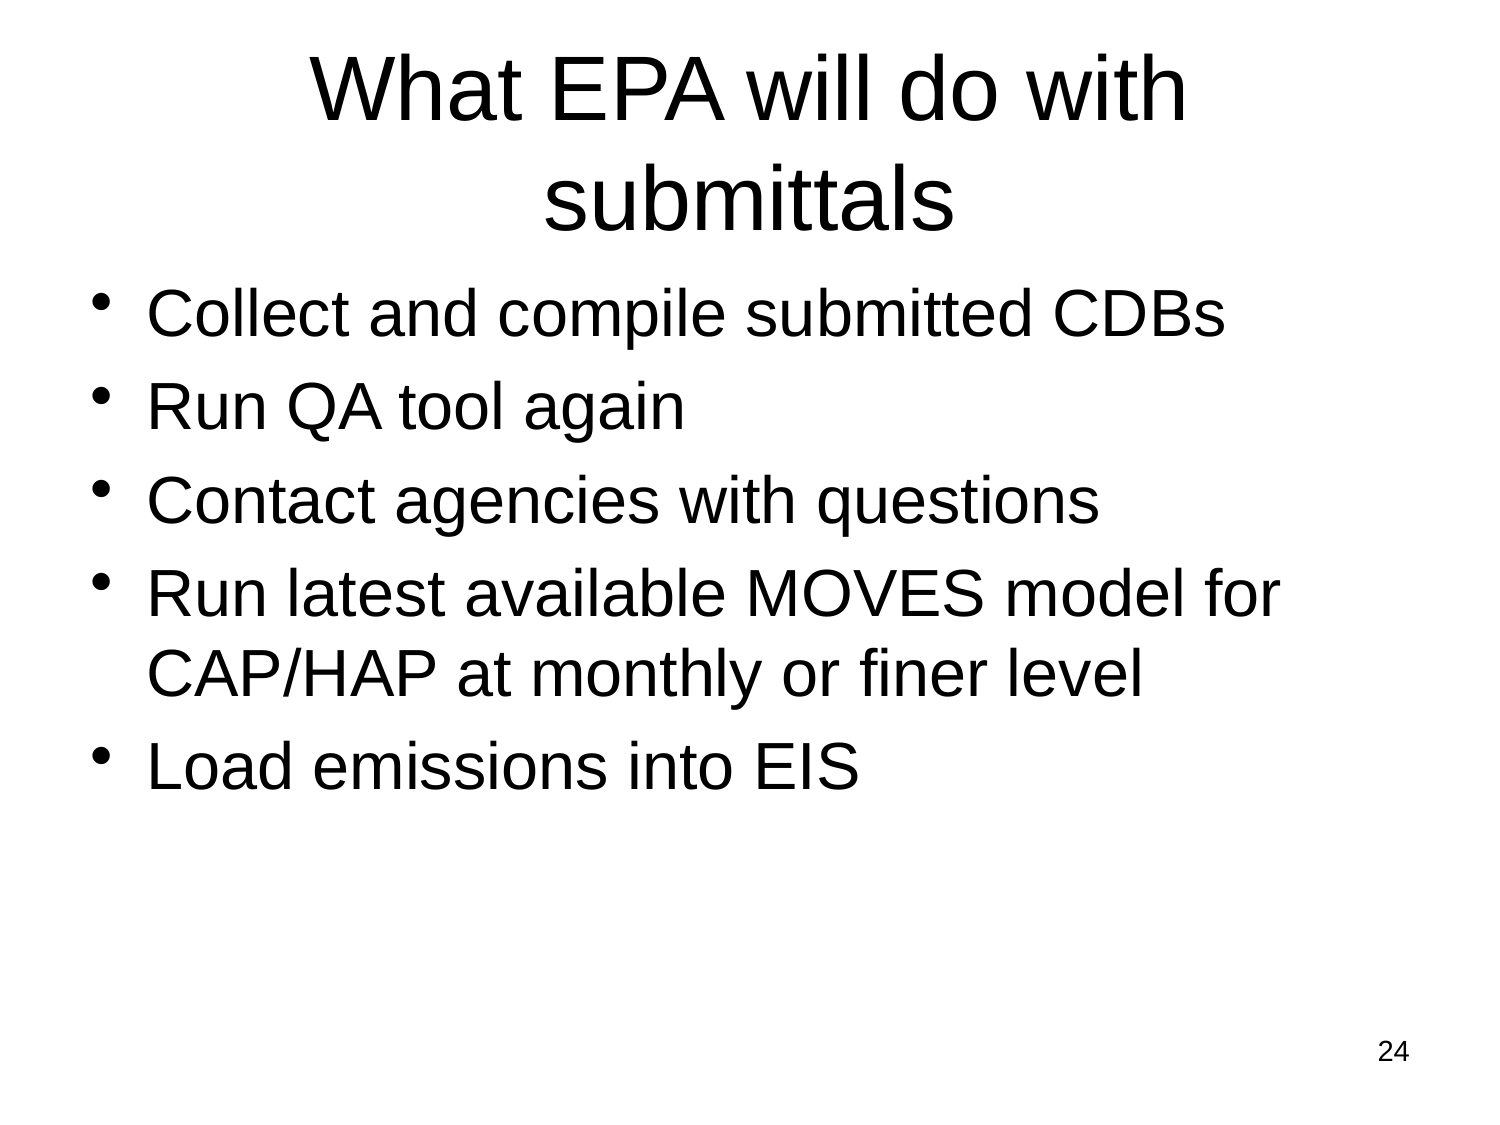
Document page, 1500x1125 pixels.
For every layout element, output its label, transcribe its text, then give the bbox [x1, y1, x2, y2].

slide_number 24 [1074, 1024, 1426, 1103]
list Collect and compile submitted CDBs Run QA tool again Contact agencies with questions Run latest available MOVES model for CAP/HAP at monthly or finer level Load emissions into EIS [74, 262, 1426, 1006]
title What EPA will do with submittals [74, 44, 1426, 233]
